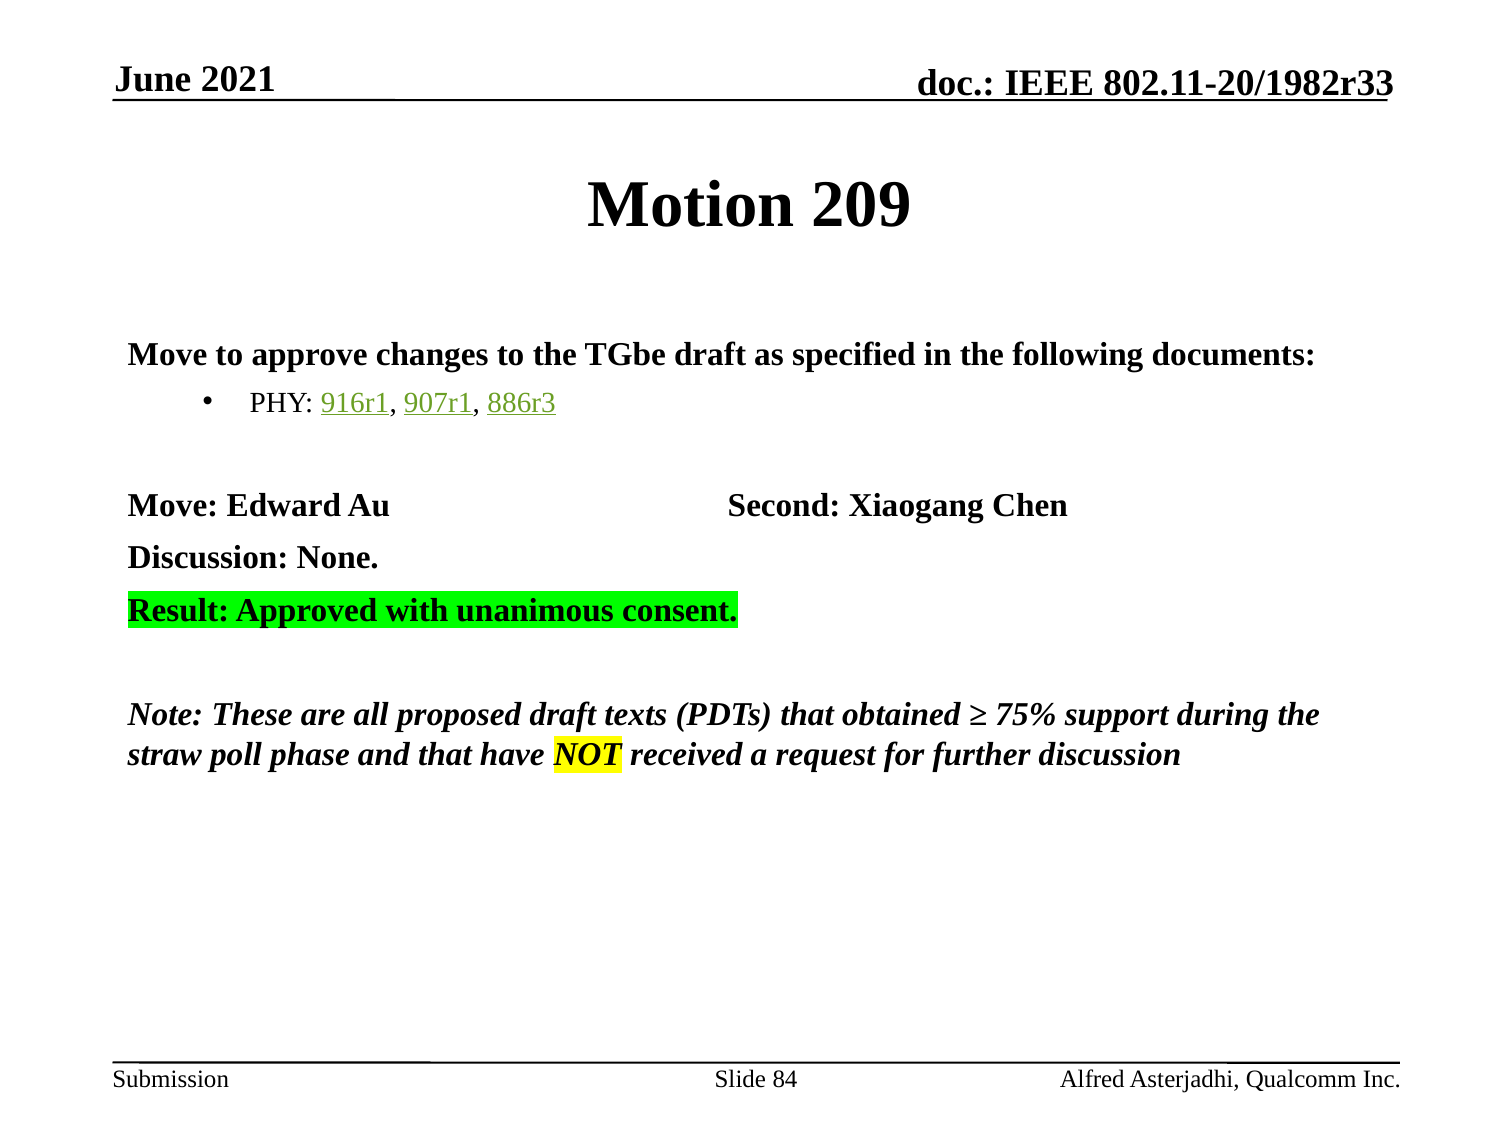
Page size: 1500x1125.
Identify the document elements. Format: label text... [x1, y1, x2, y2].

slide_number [114, 54, 423, 100]
footer Alfred Asterjadhi, Qualcomm Inc. [878, 1061, 1402, 1093]
slide_number Slide 84 [712, 1061, 800, 1123]
list Move to approve changes to the TGbe draft as specified in the following documents: PHY: 916r1, 907r1, 886r3 Move: Edward Au Second: Xiaogang Chen Discussion: None. Result: Approved with unanimous consent. Note: These are all proposed draft texts (PDTs) that obtained ≥ 75% support during the straw poll phase and that have NOT received a request for further discussion [112, 324, 1388, 1000]
title Motion 209 [112, 112, 1388, 288]
